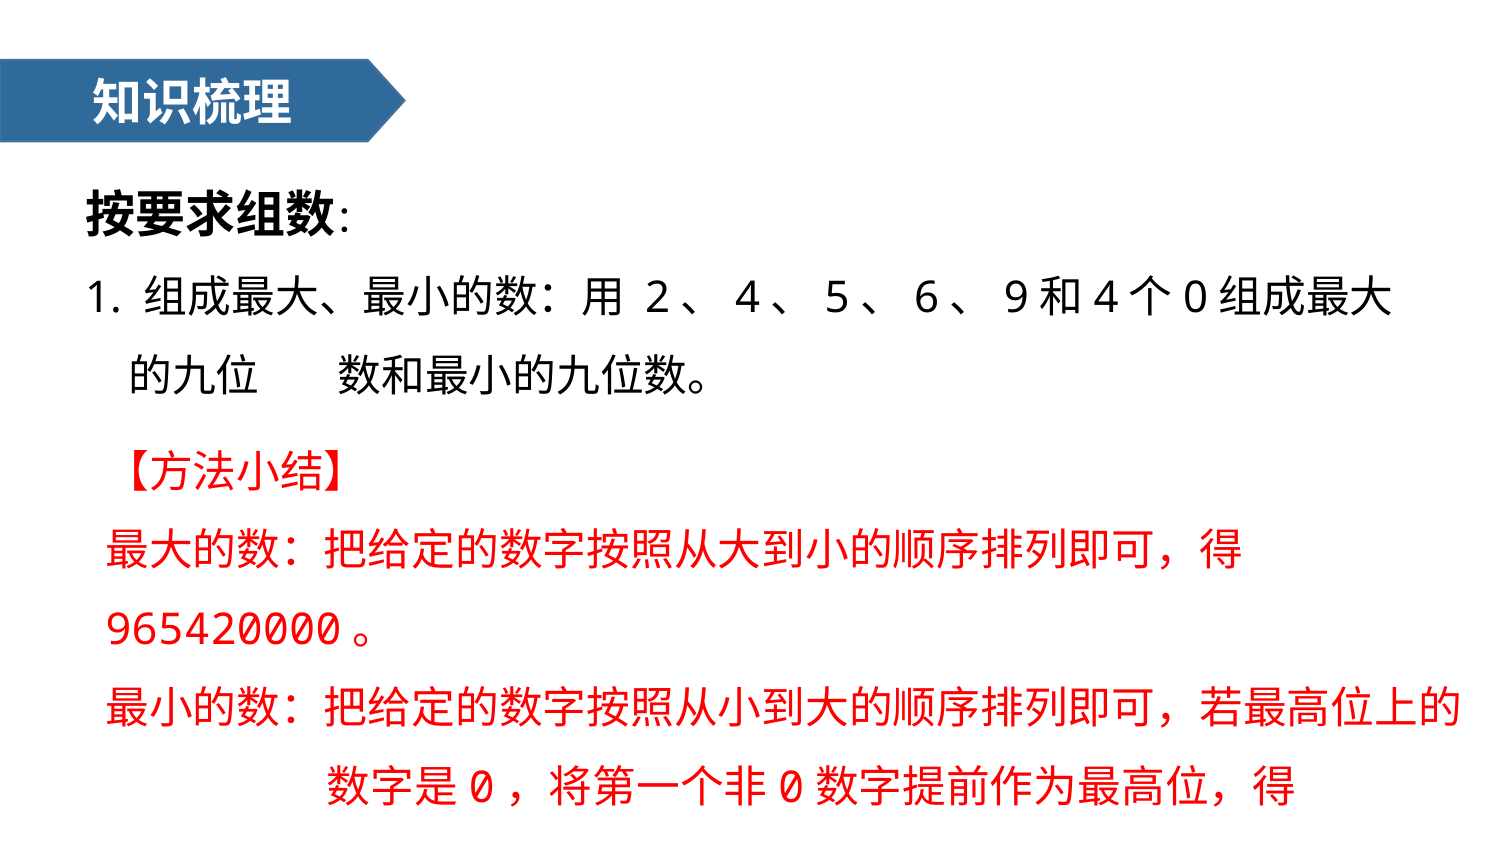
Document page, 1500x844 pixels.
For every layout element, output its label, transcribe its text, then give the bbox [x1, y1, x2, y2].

text_box 知识梳理 [0, 59, 405, 142]
text_box 【方法小结】 最大的数：把给定的数字按照从大到小的顺序排列即可，得965420000。 最小的数：把给定的数字按照从小到大的顺序排列即可，若最高位上的数字是0，将第一个非0数字提前作为最高位，得 000024569 →200004569。 [94, 411, 1477, 844]
text_box 按要求组数： 1. 组成最大、最小的数：用 2、4、5、6、9和4个0组成最大的九位 数和最小的九位数。 [41, 147, 1406, 406]
